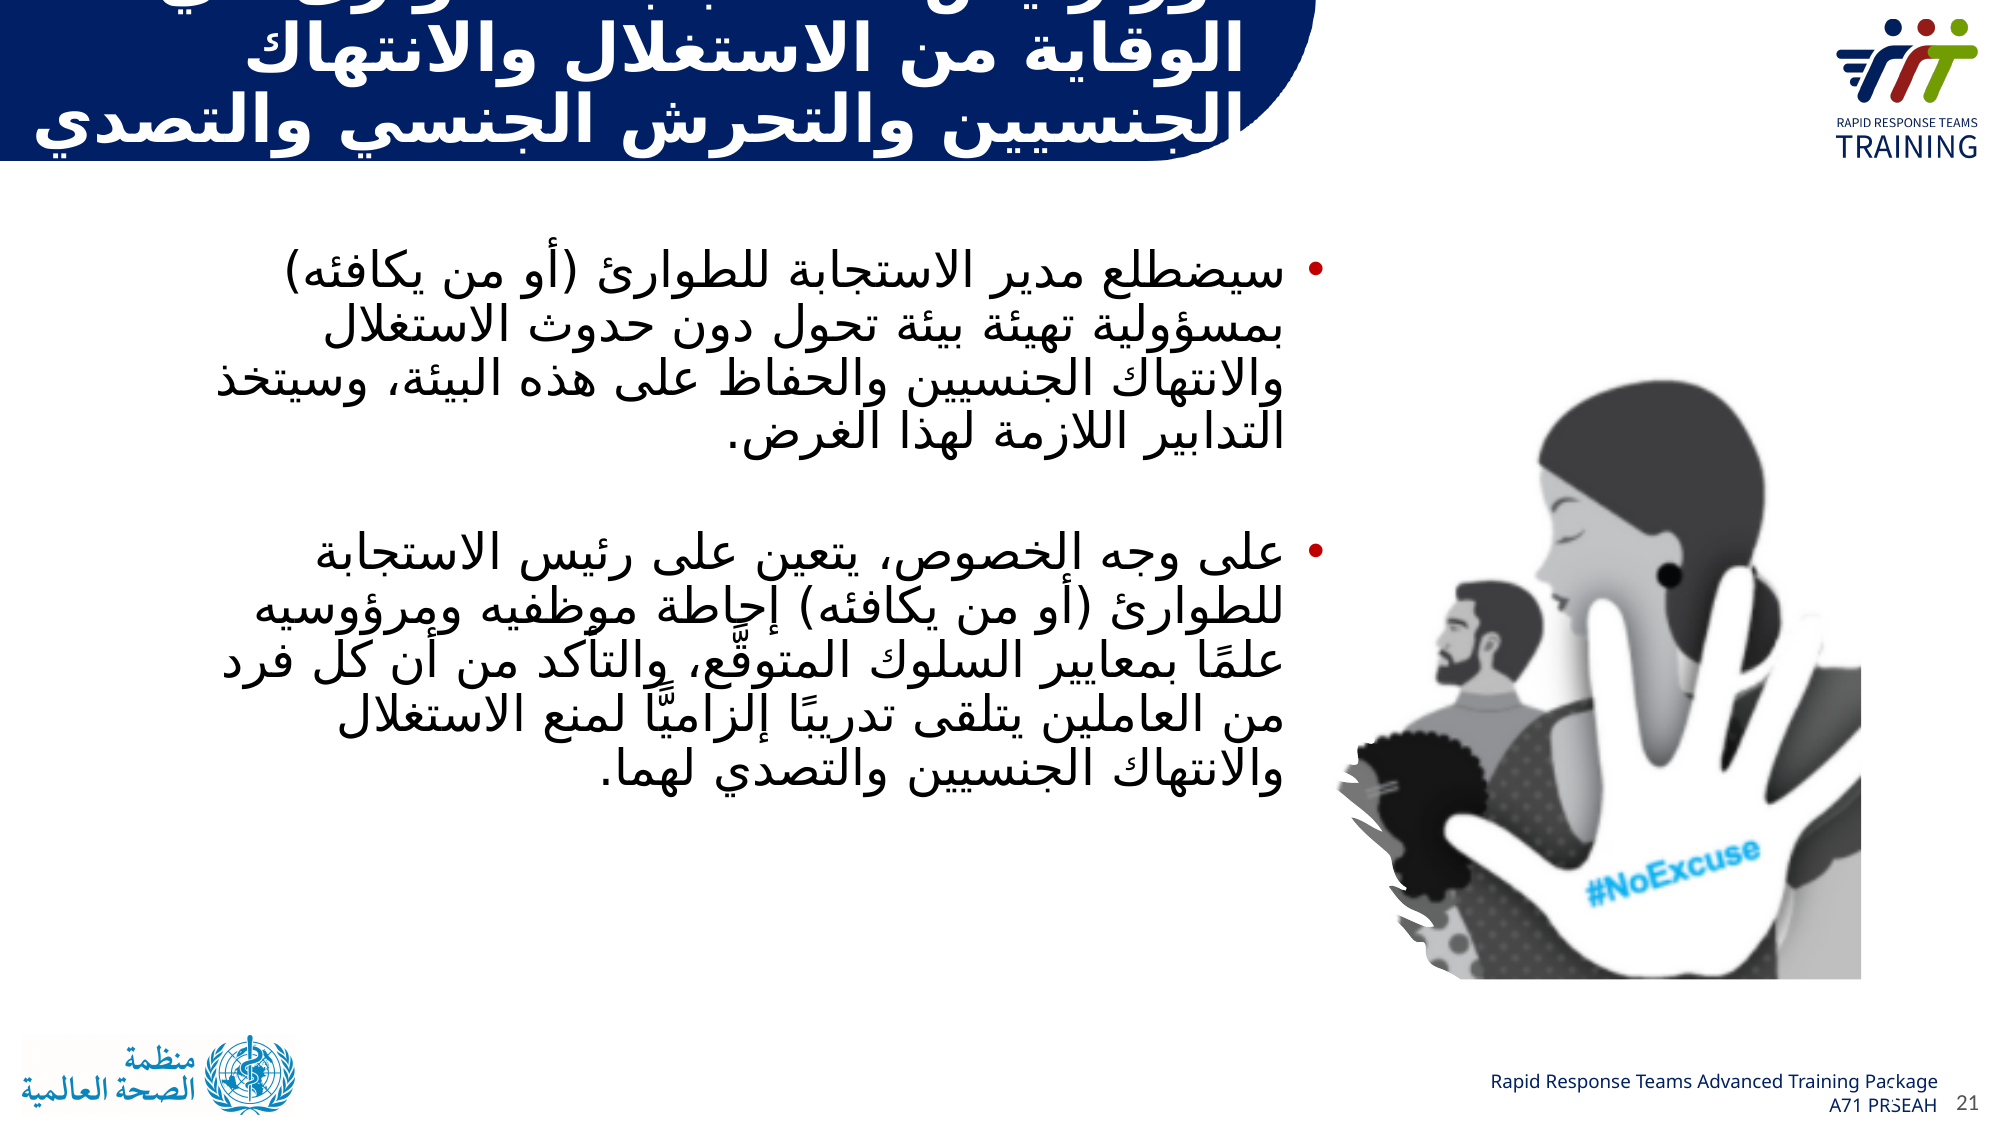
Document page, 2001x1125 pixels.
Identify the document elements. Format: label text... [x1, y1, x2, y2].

title دور رئيس الاستجابة للطوارئ في الوقاية من الاستغلال والانتهاك الجنسيين والتحرش الجنسي والتصدي لها [0, 0, 1256, 194]
picture [1256, 0, 1316, 161]
slide_number 21 [1882, 1037, 1930, 1092]
picture [22, 1035, 295, 1115]
picture [252, 1050, 258, 1059]
picture [1835, 19, 1978, 167]
picture [1329, 365, 1862, 980]
list سيضطلع مدير الاستجابة للطوارئ (أو من يكافئه) بمسؤولية تهيئة بيئة تحول دون حدوث الاستغلال والانتهاك الجنسيين والحفاظ على هذه البيئة، وسيتخذ التدابير اللازمة لهذا الغرض. على وجه الخصوص، يتعين على رئيس الاستجابة للطوارئ (أو من يكافئه) إحاطة موظفيه ومرؤوسيه علمًا بمعايير السلوك المتوقَّع، والتأكد من أن كل فرد من العاملين يتلقى تدريبًا إلزاميًّا لمنع الاستغلال والانتهاك الجنسيين والتصدي لهما. [180, 237, 1331, 1003]
